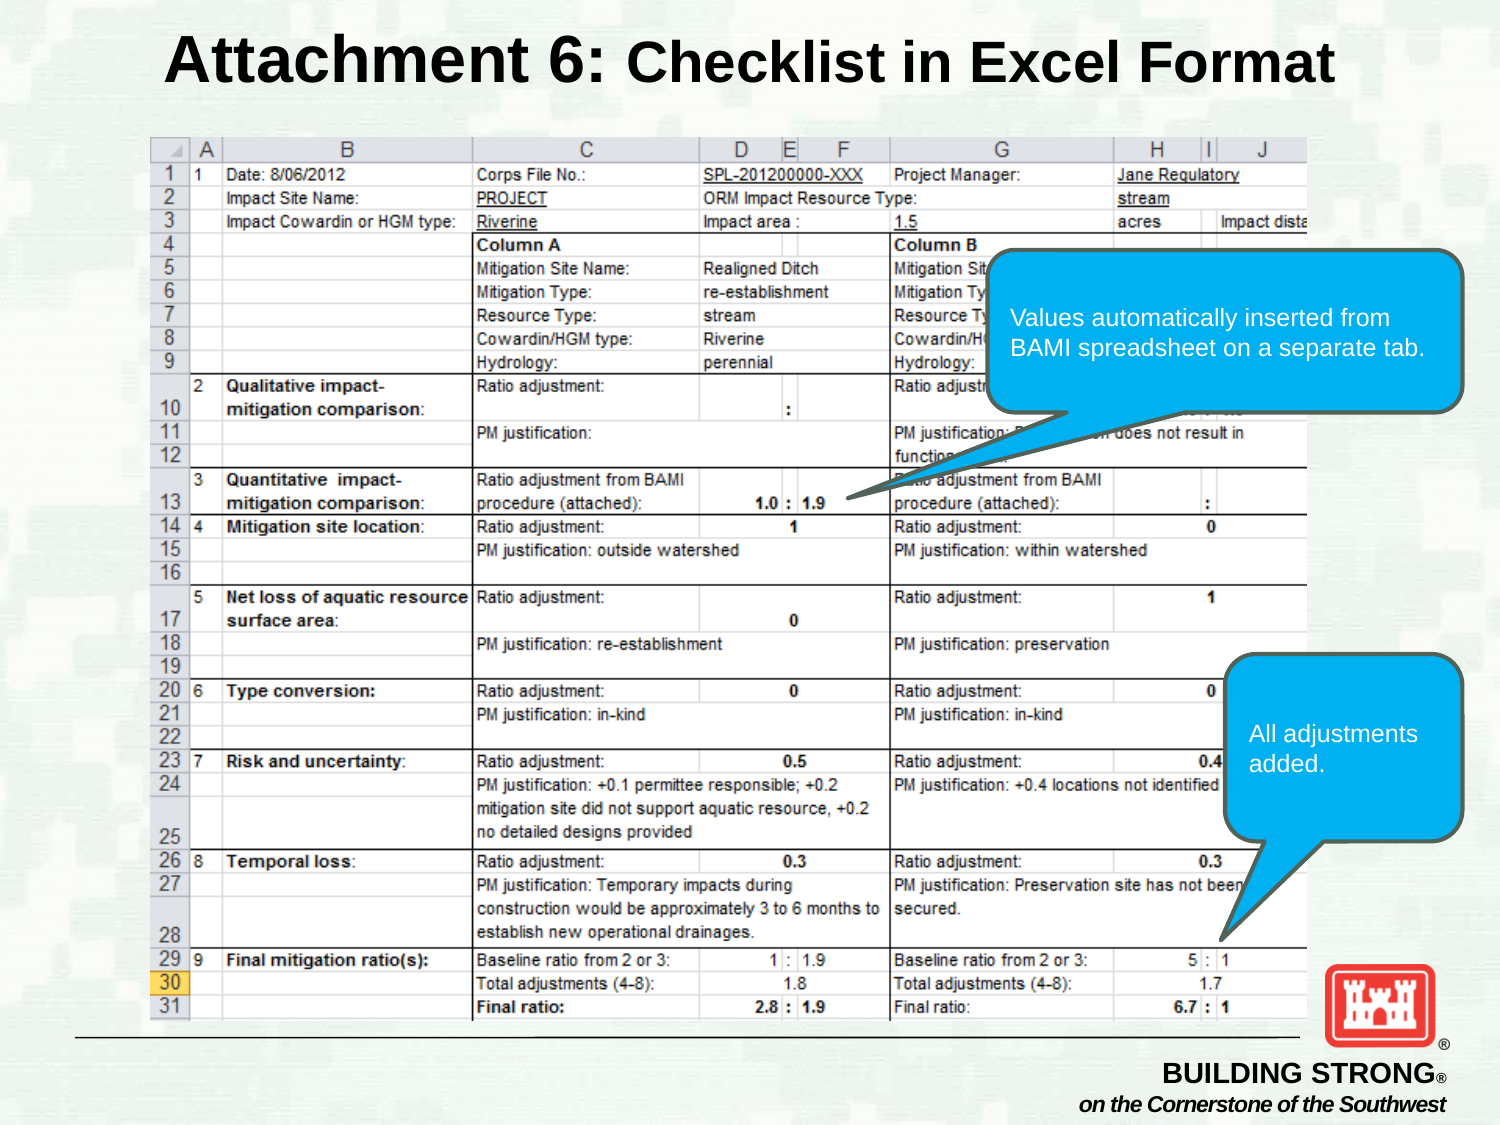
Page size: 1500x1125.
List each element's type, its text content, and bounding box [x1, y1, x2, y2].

title Attachment 6: Checklist in Excel Format [74, 0, 1426, 151]
text_box Values automatically inserted from BAMI spreadsheet on a separate tab. [1310, 247, 1465, 415]
text_box All adjustments added. [1310, 651, 1465, 858]
picture [0, 0, 1500, 1125]
